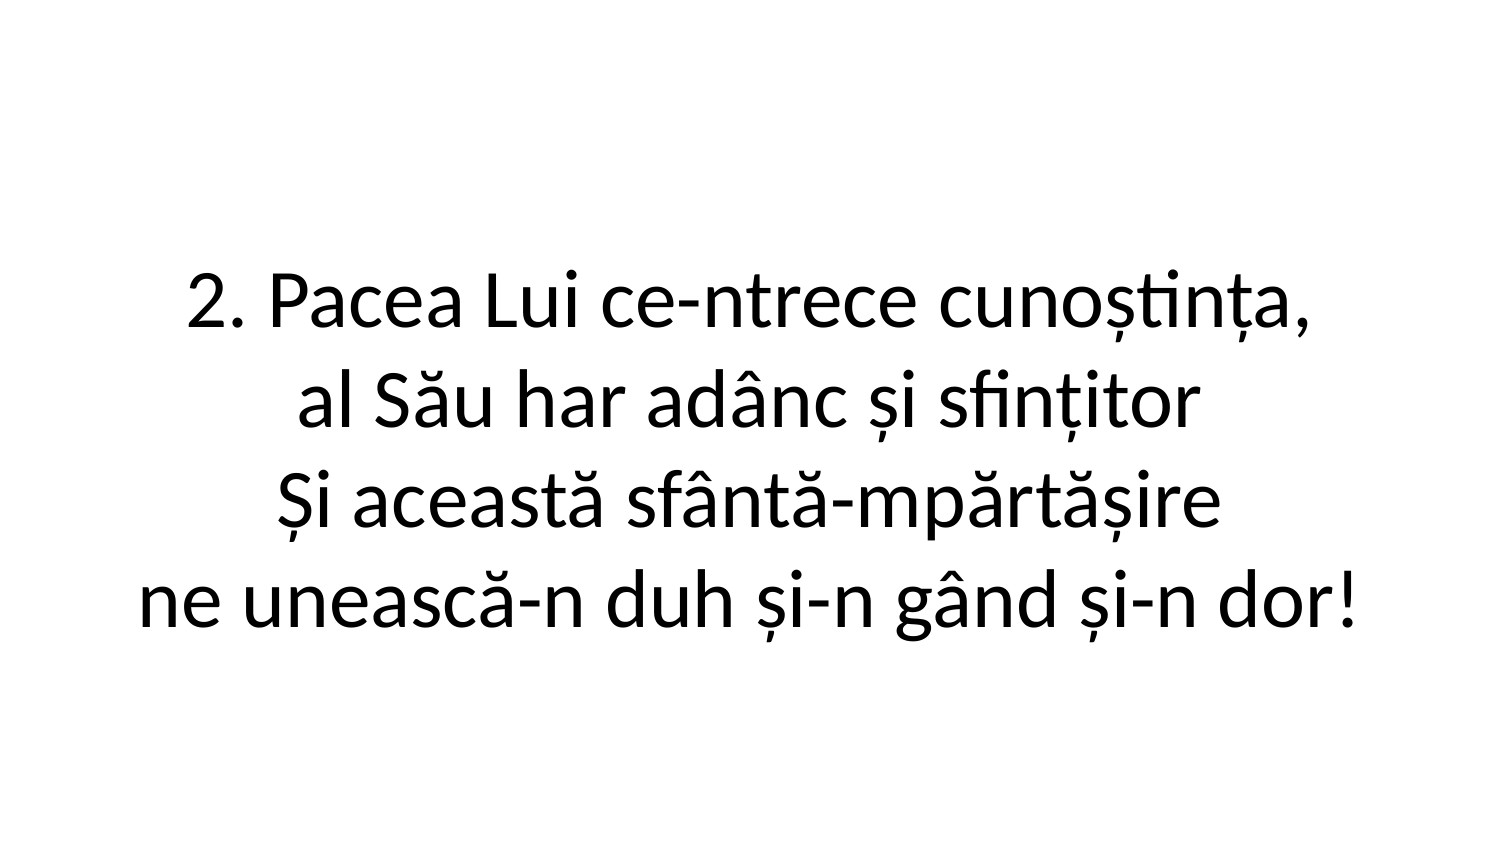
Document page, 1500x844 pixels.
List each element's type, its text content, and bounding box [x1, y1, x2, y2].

text_box 2. Pacea Lui ce-ntrece cunoștința, al Său har adânc și sfințitor Și această sfântă-mpărtășire ne unească-n duh și-n gând și-n dor! [122, 192, 1378, 652]
